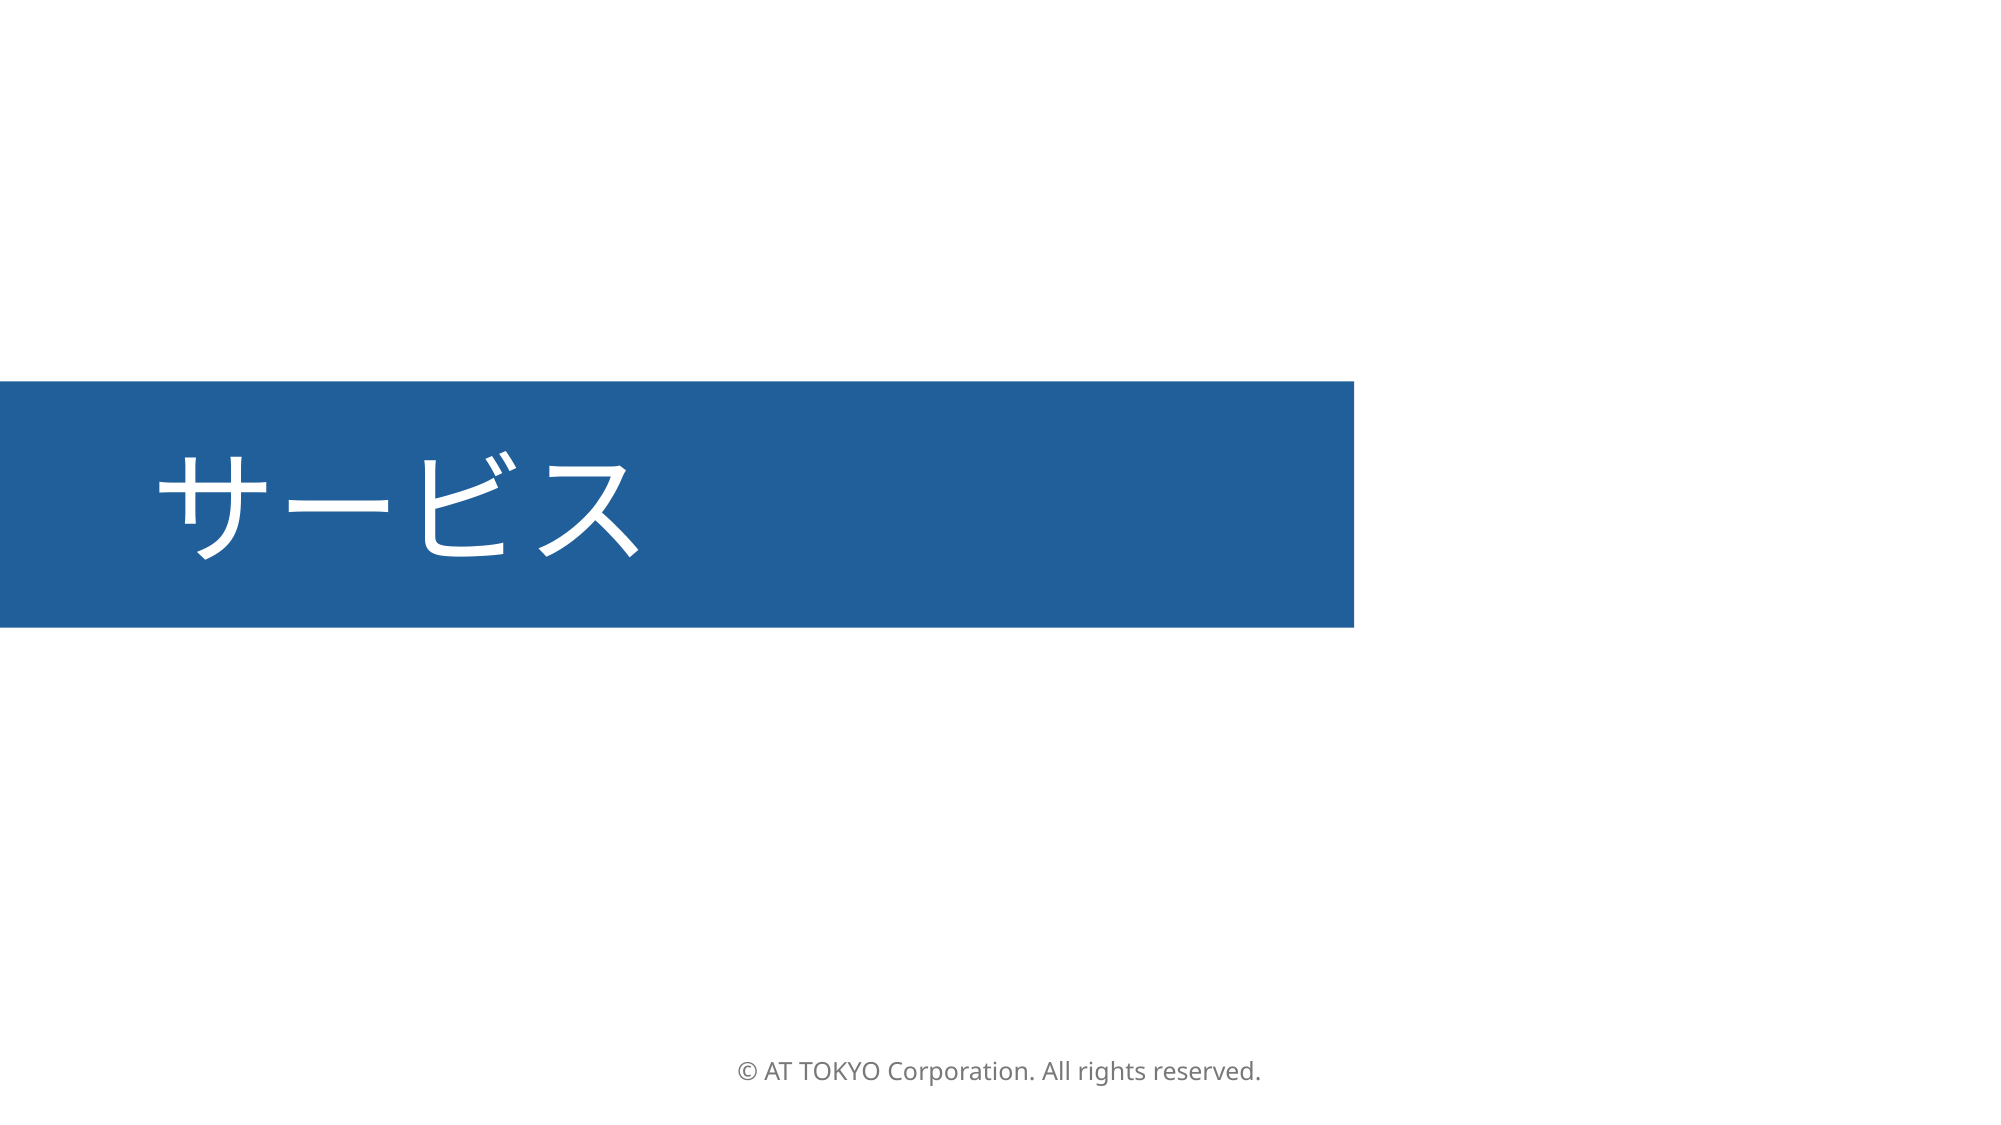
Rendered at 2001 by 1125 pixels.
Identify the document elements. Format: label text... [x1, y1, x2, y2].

footer © AT TOKYO Corporation. All rights reserved. [662, 1042, 1338, 1103]
title サービス [136, 280, 1862, 749]
